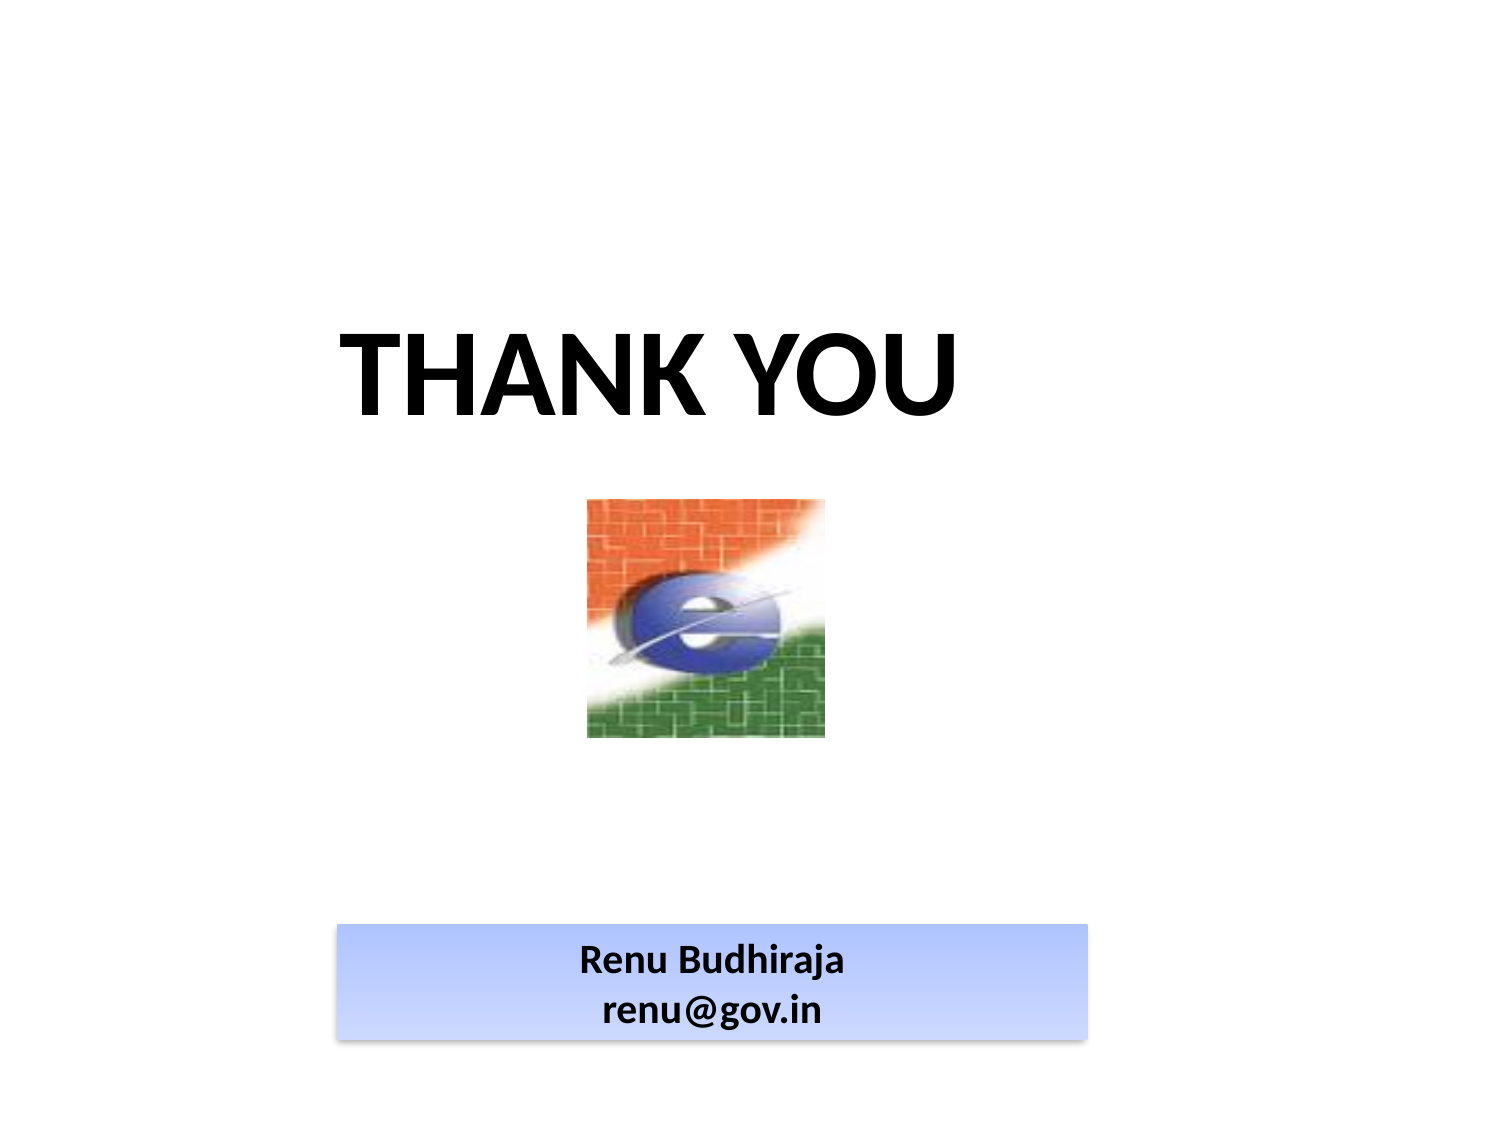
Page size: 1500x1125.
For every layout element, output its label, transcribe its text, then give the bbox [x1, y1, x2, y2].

text_box THANK YOU [324, 283, 1150, 448]
picture [587, 499, 826, 738]
text_box Renu Budhiraja renu@gov.in [337, 924, 1088, 1040]
